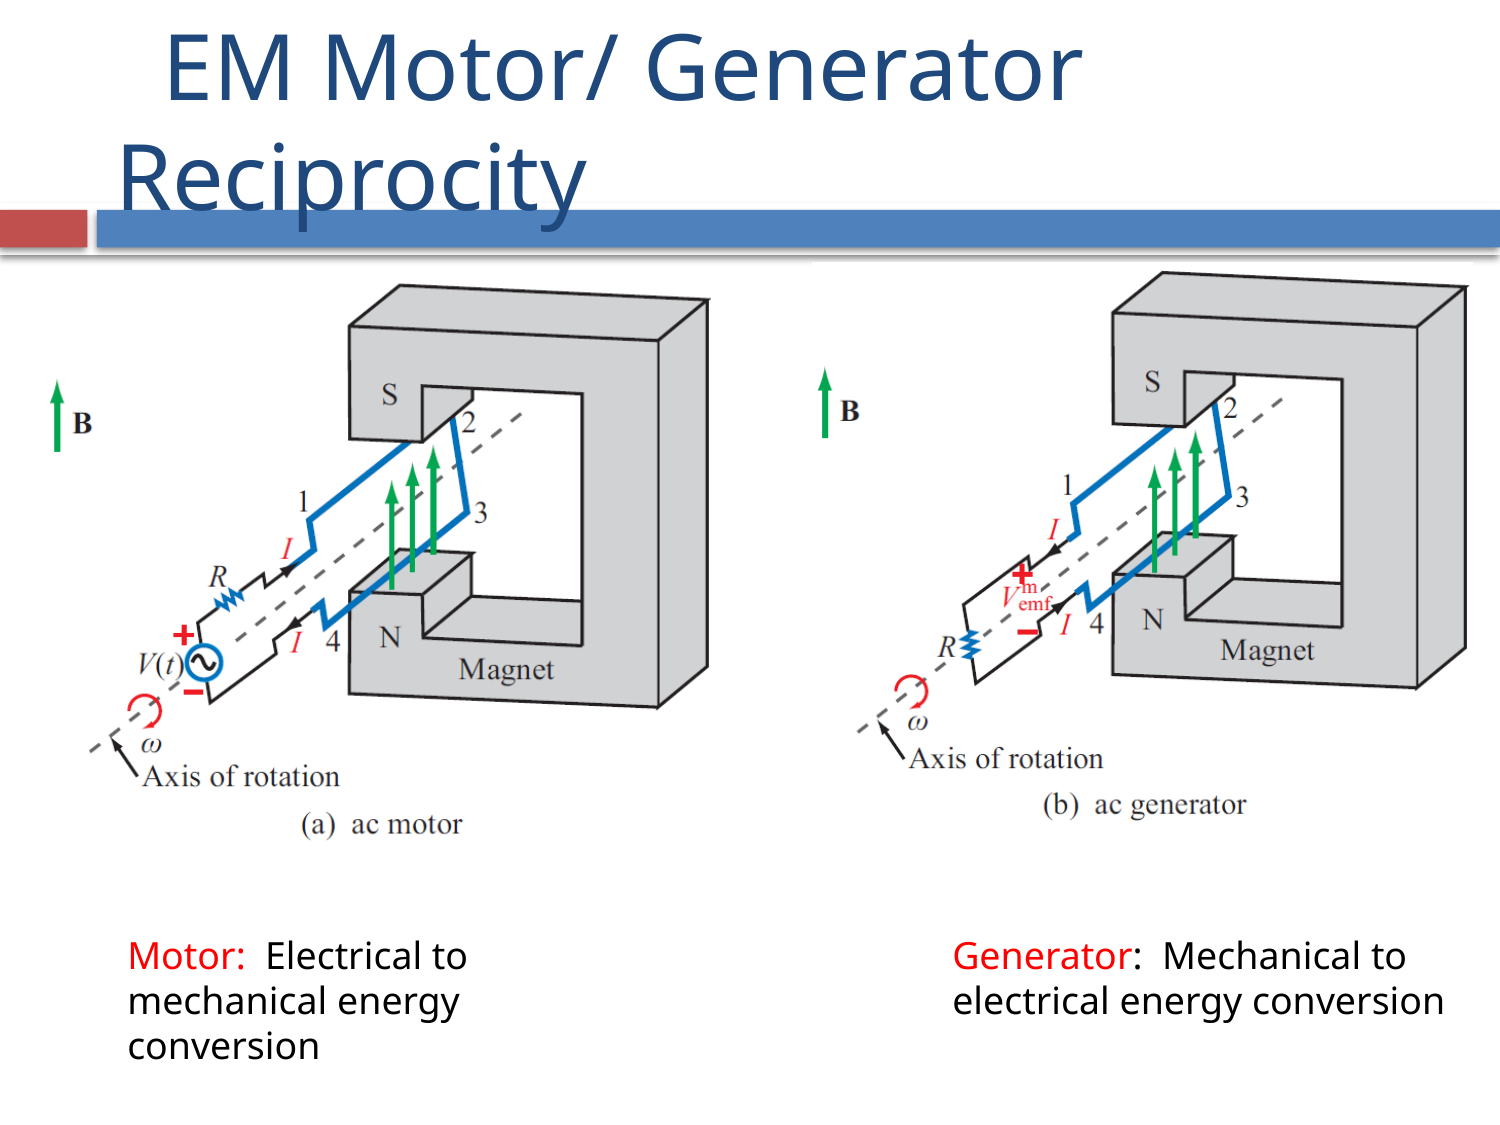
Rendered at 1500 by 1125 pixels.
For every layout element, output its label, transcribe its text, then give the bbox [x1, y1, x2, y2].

picture [812, 262, 1473, 833]
text_box Generator: Mechanical to electrical energy conversion [937, 924, 1475, 1075]
picture [45, 276, 713, 849]
text_box EM Motor/ Generator Reciprocity [100, 37, 1438, 200]
text_box Motor: Electrical to mechanical energy conversion [112, 924, 675, 1075]
